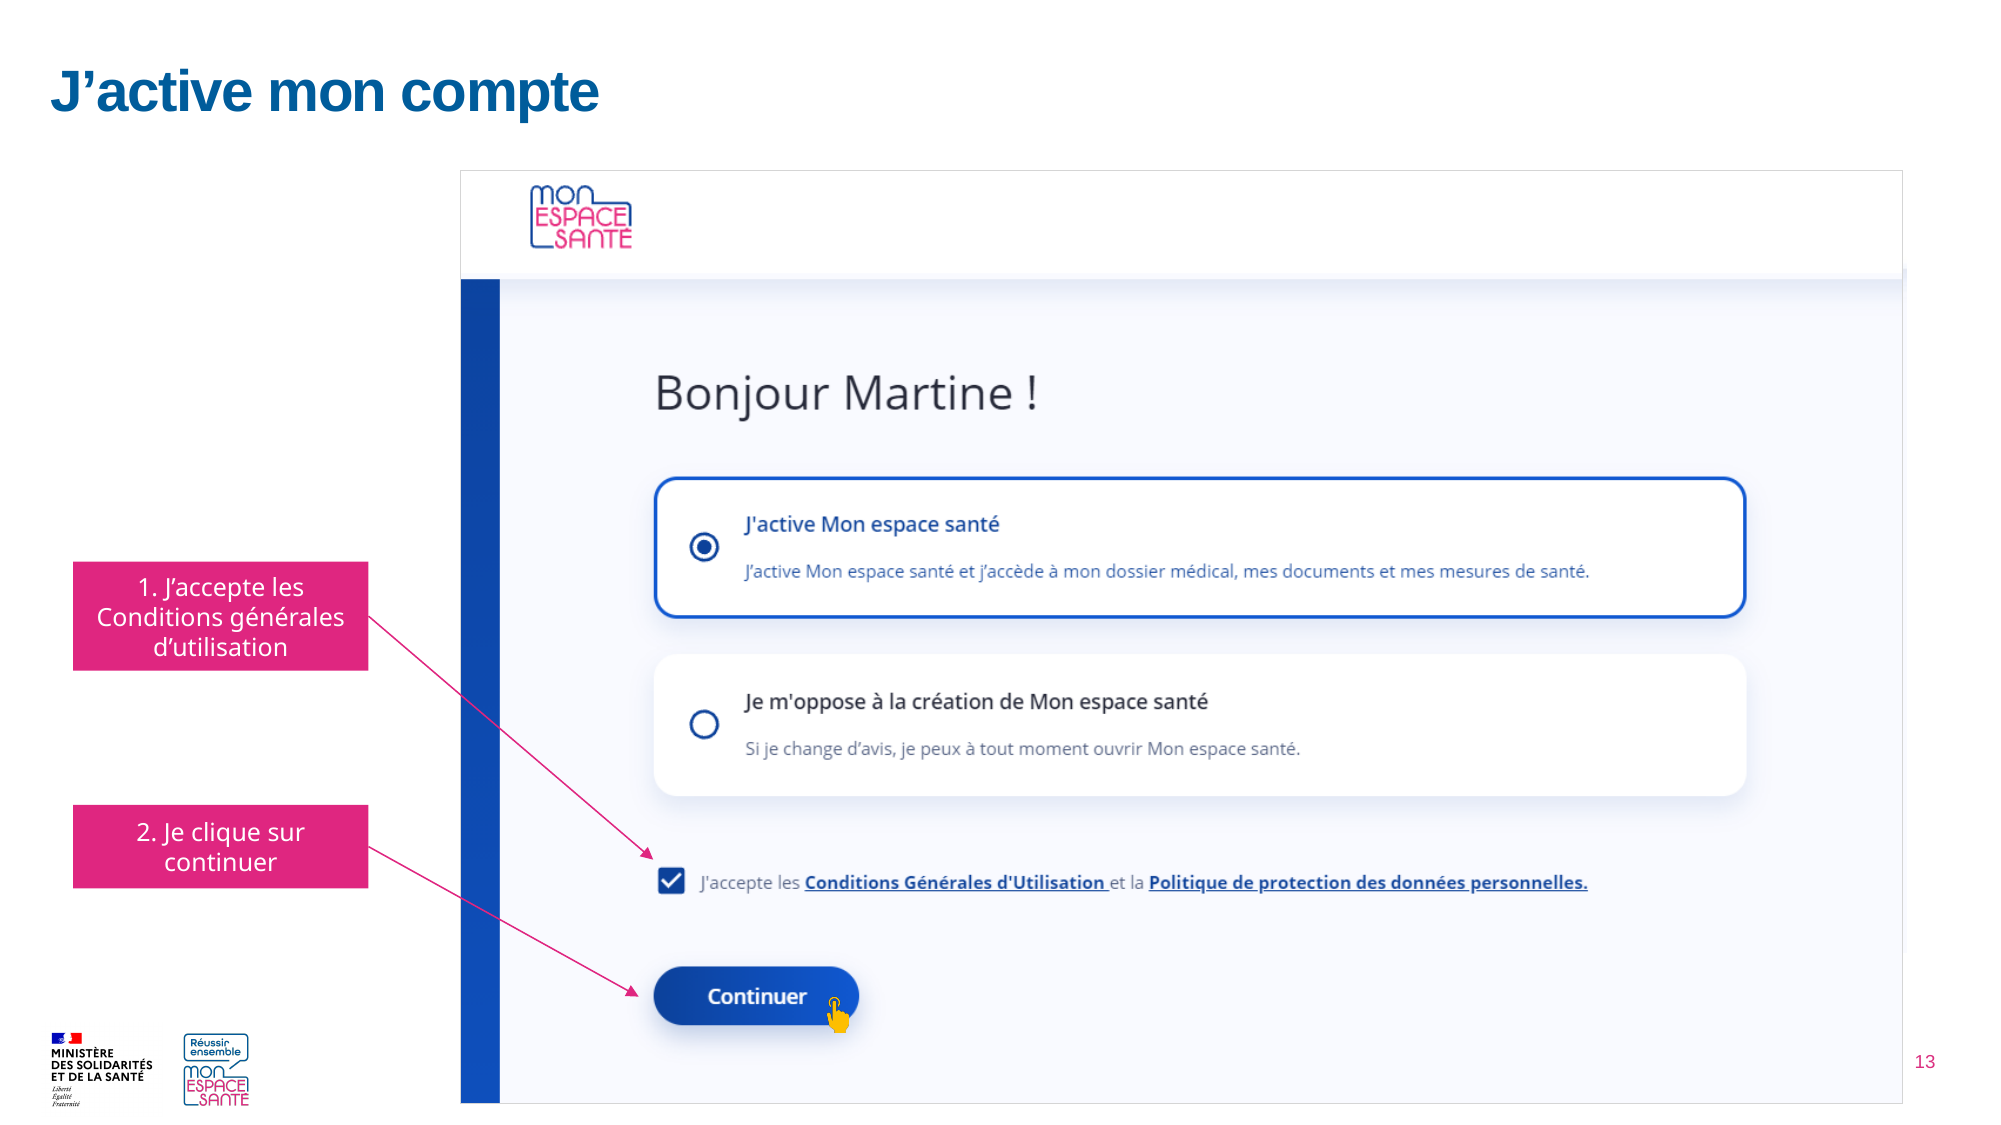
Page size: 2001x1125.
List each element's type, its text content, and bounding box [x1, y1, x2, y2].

picture [41, 1022, 163, 1117]
picture [1903, 170, 1907, 953]
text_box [460, 170, 1903, 1105]
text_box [73, 804, 639, 997]
picture [816, 993, 859, 1036]
slide_number 12 [1905, 1040, 1958, 1081]
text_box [73, 561, 654, 860]
title J’active mon compte [41, 41, 1887, 149]
picture [172, 1022, 260, 1117]
